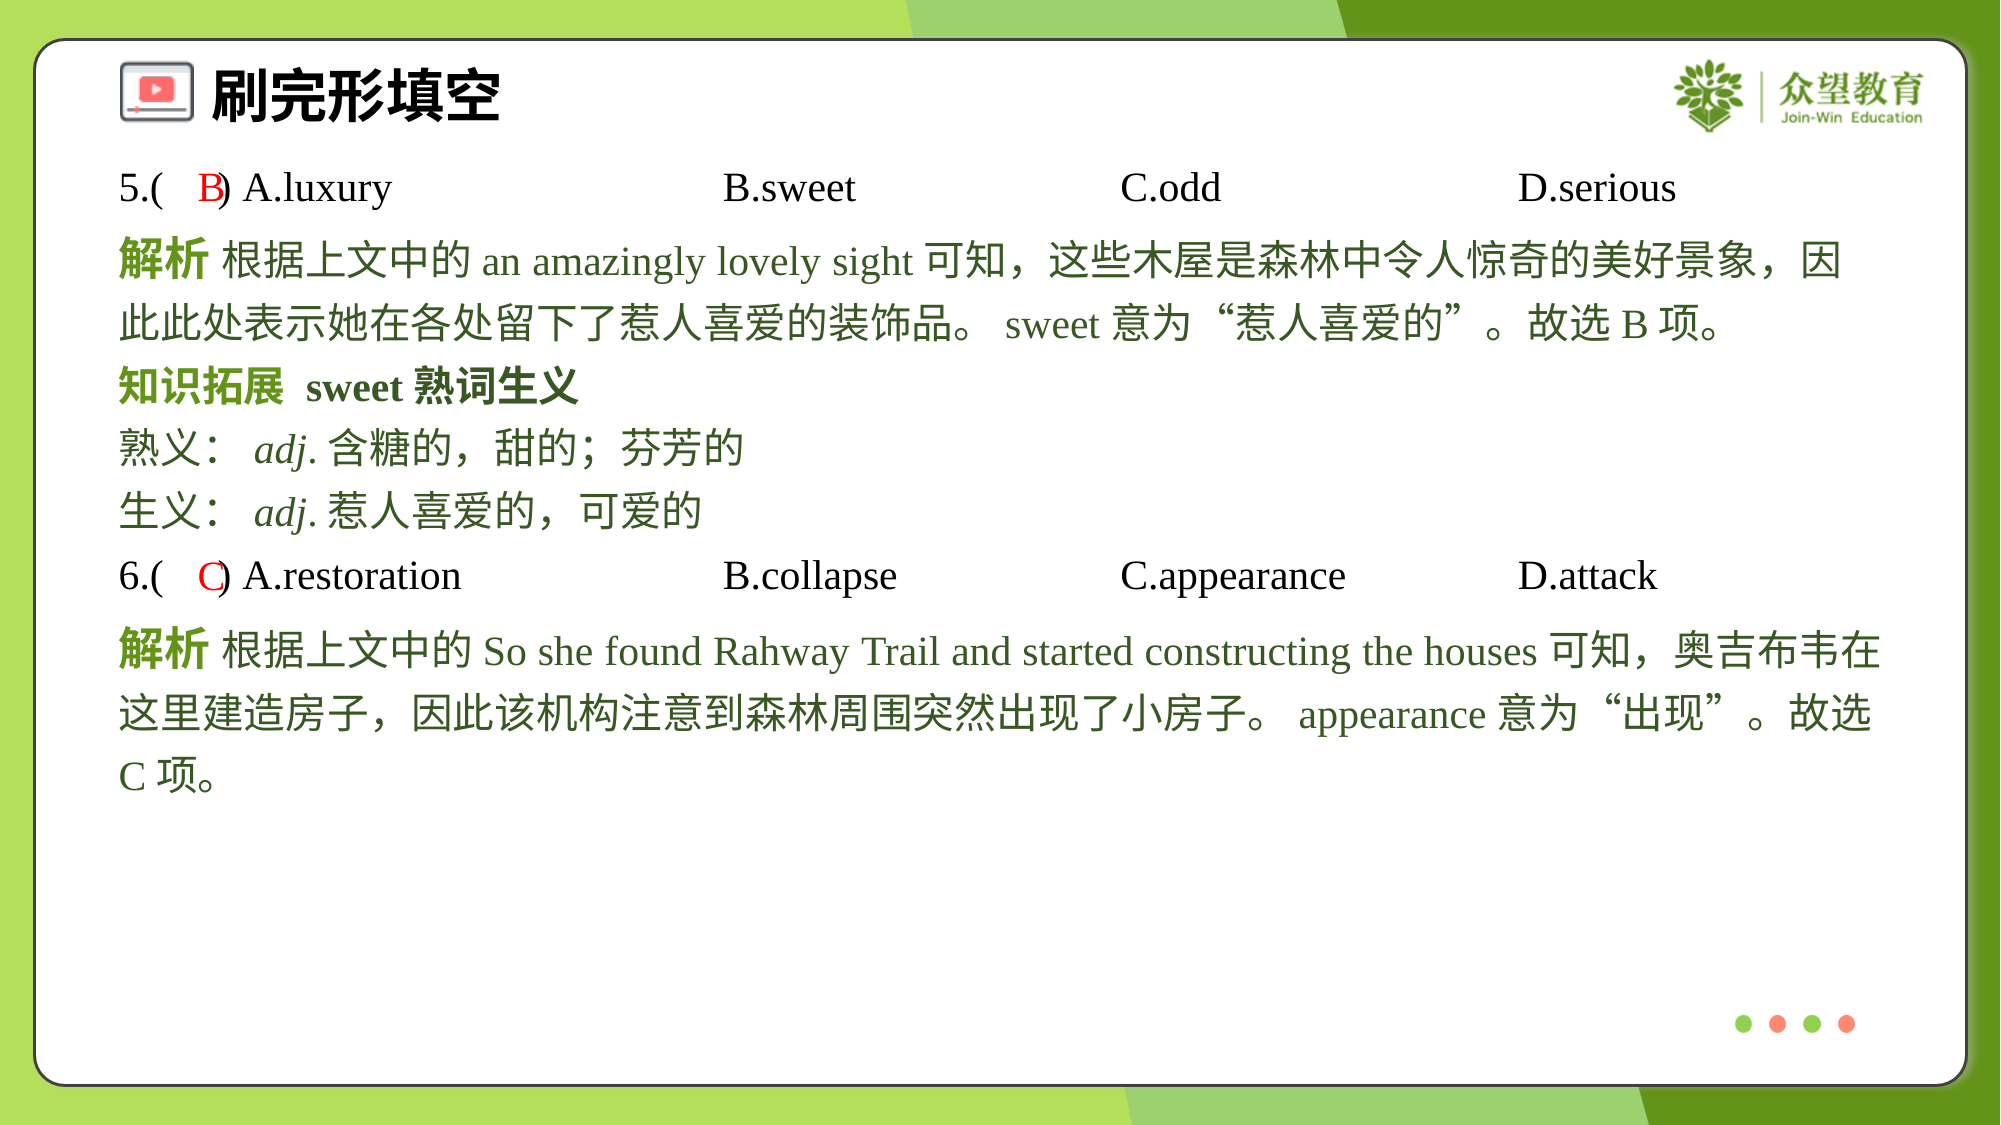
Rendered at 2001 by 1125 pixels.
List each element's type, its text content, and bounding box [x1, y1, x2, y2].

text_box C [192, 535, 231, 594]
text_box 解析 根据上文中的So she found Rahway Trail and started constructing the houses可知，奥吉布韦在这里建造房子，因此该机构注意到森林周围突然出现了小房子。appearance意为“出现”。故选C项。 [118, 605, 1883, 795]
text_box 6.( ) A.restoration B.collapse C.appearance D.attack [231, 535, 1883, 593]
text_box 解析 根据上文中的an amazingly lovely sight可知，这些木屋是森林中令人惊奇的美好景象，因此此处表示她在各处留下了惹人喜爱的装饰品。sweet意为“惹人喜爱的”。故选B项。 知识拓展 sweet熟词生义 熟义：adj.含糖的，甜的；芬芳的 生义：adj.惹人喜爱的，可爱的 [118, 215, 1883, 530]
text_box 6.( ) A.restoration B.collapse C.appearance D.attack [118, 535, 192, 593]
text_box 5.( ) A.luxury B.sweet C.odd D.serious [231, 146, 1883, 204]
text_box 5.( ) A.luxury B.sweet C.odd D.serious [118, 146, 192, 204]
picture [0, 0, 2000, 1125]
text_box B [192, 146, 231, 205]
